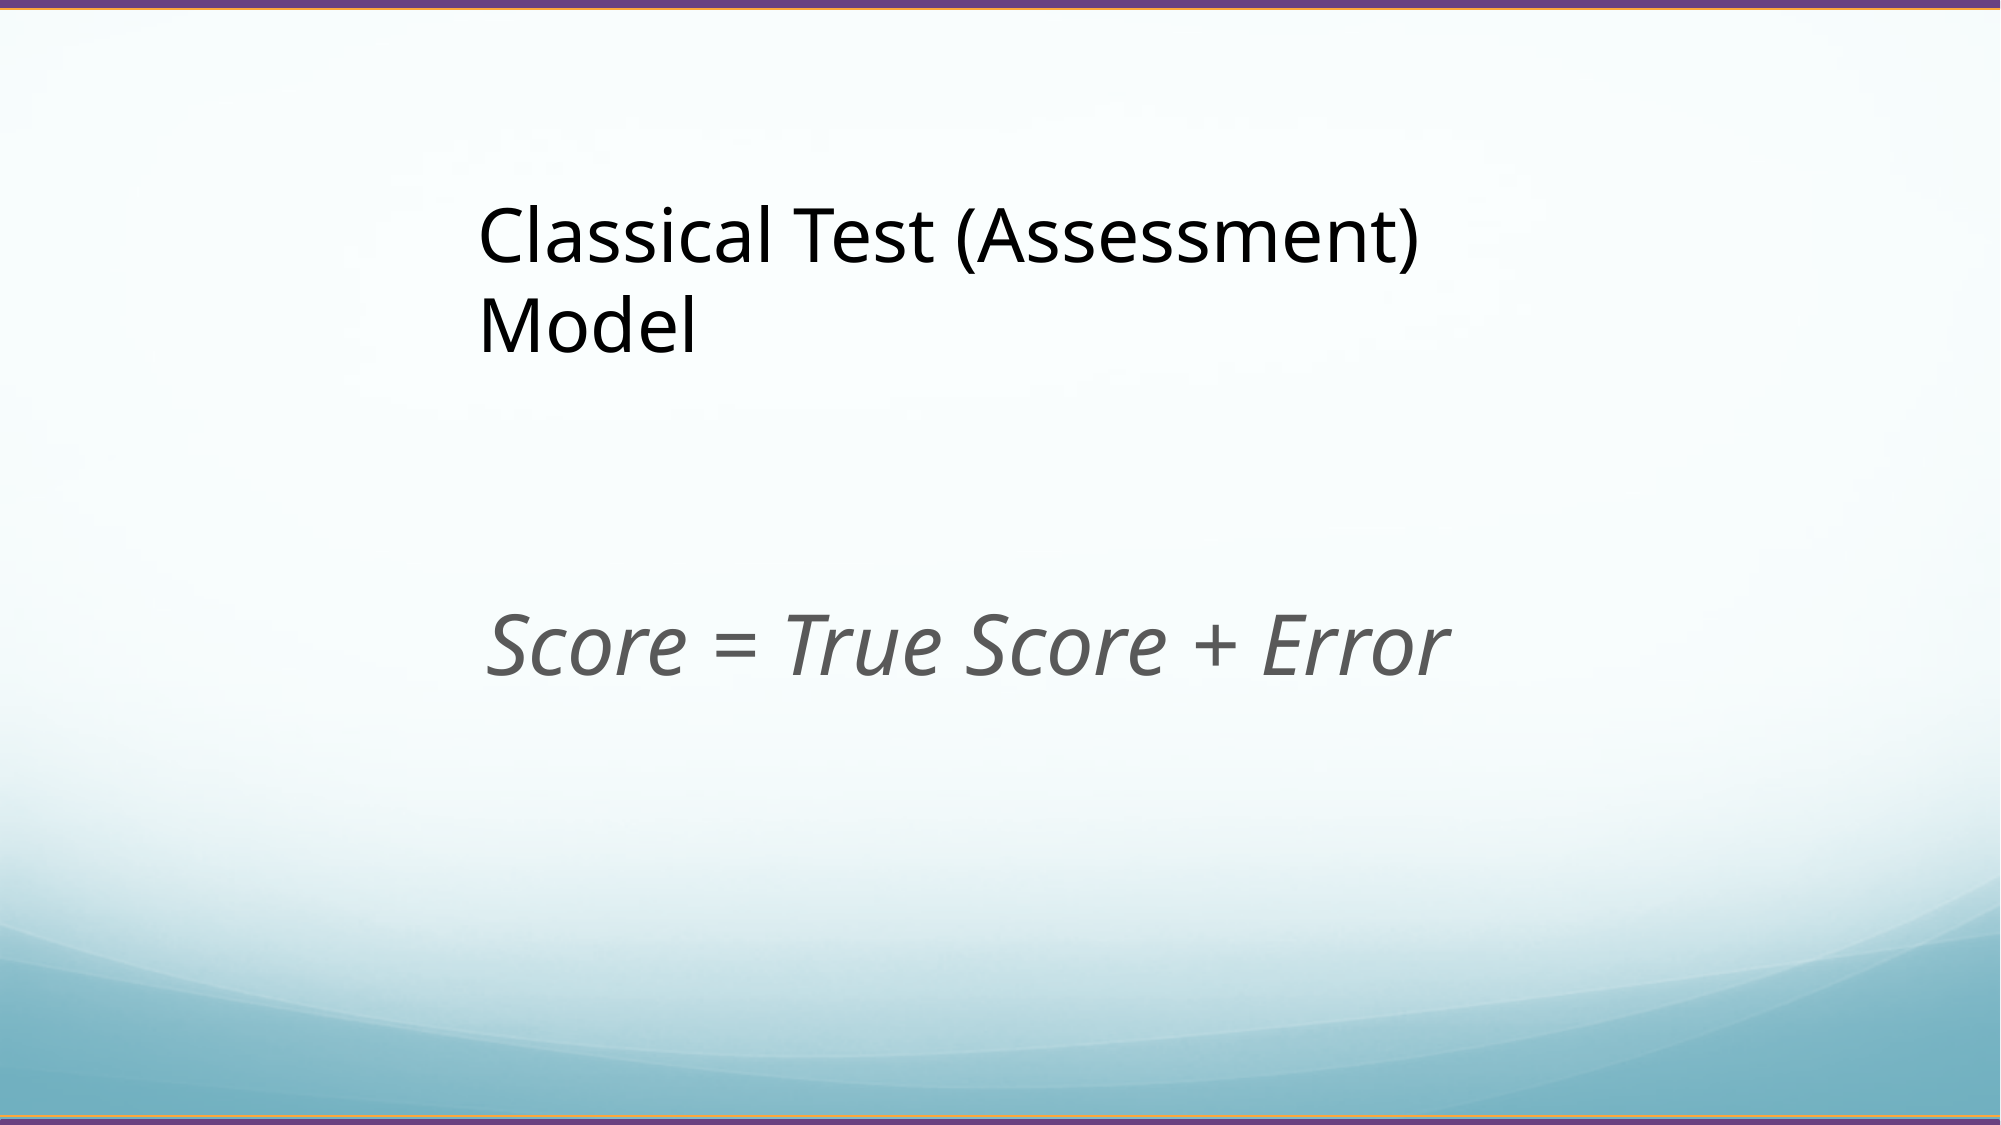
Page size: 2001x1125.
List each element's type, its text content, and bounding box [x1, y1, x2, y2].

text_box Classical Test (Assessment) Model [462, 180, 1491, 303]
list Score = True Score + Error [462, 380, 1476, 985]
